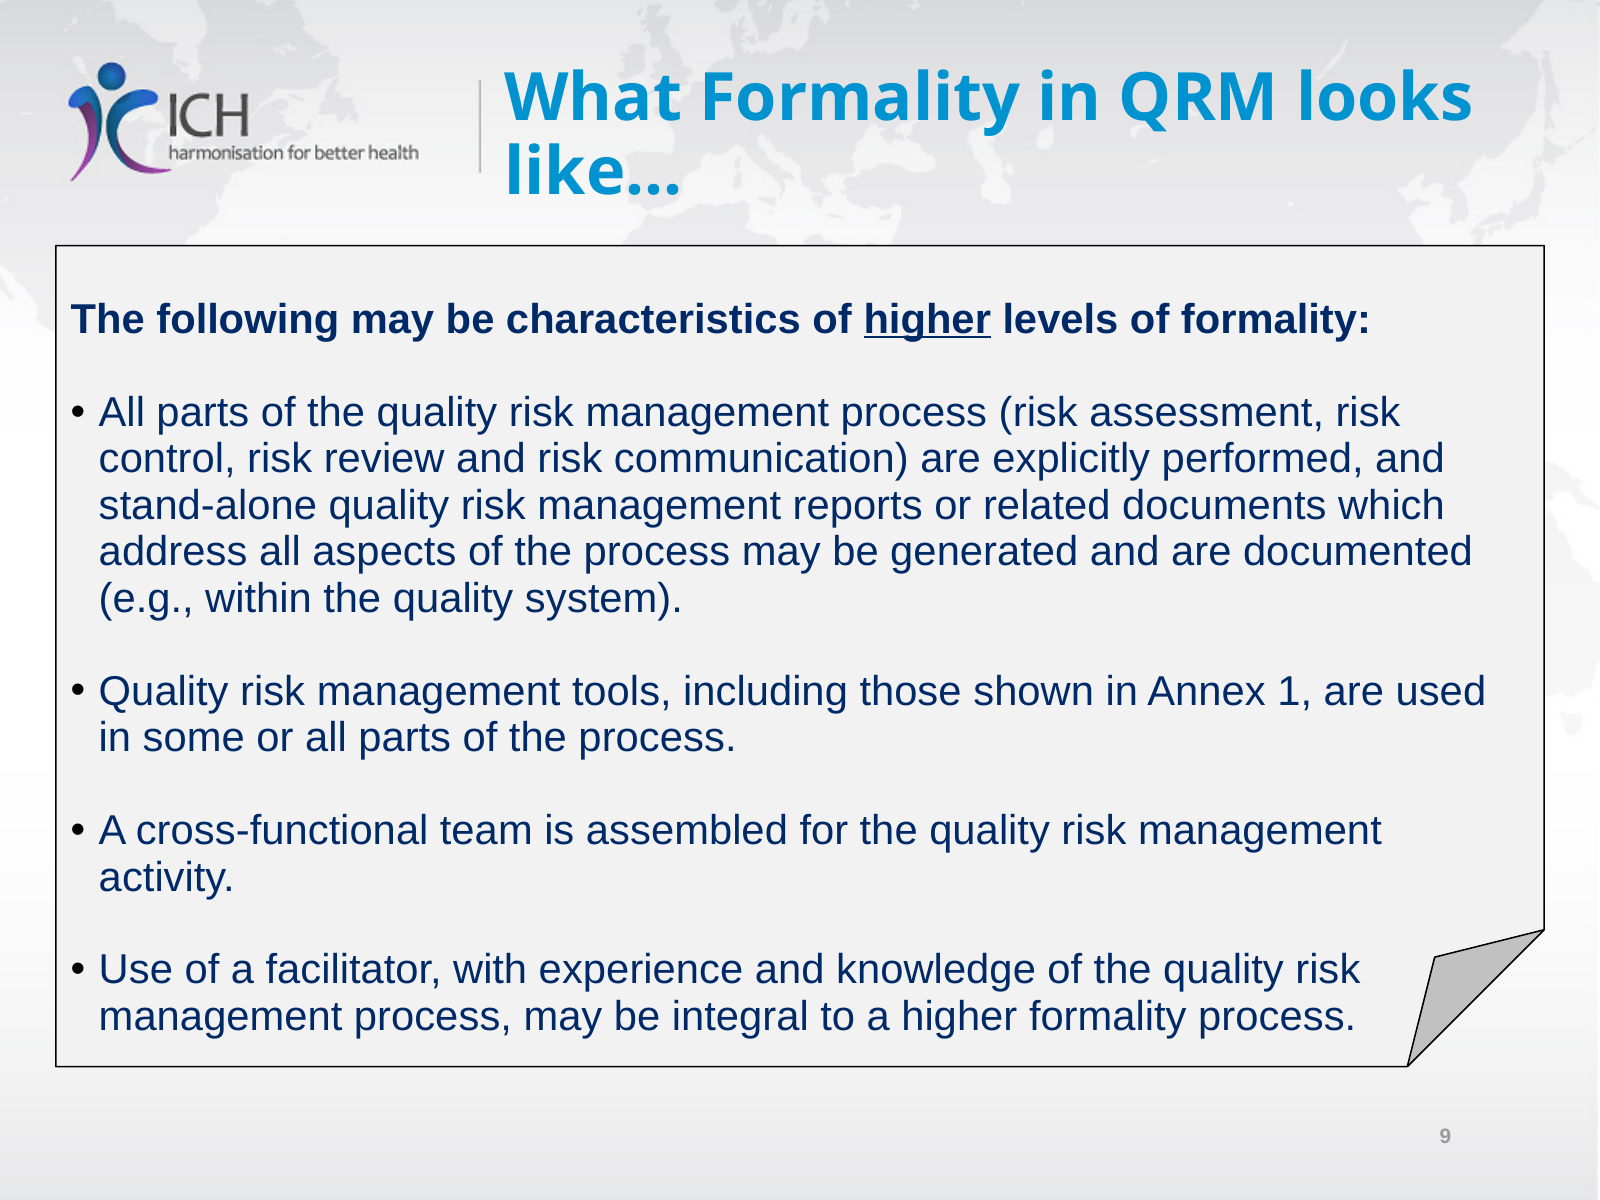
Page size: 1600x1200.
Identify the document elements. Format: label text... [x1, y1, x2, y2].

picture [0, 0, 1600, 1200]
text_box [55, 245, 1545, 941]
title What Formality in QRM looks like... [504, 70, 1580, 201]
text_box The following may be characteristics of higher levels of formality: All parts of the quality risk management process (risk assessment, risk control, risk review and risk communication) are explicitly performed, and stand-alone quality risk management reports or related documents which address all aspects of the process may be generated and are documented (e.g., within the quality system). Quality risk management tools, including those shown in Annex 1, are used in some or all parts of the process. A cross-functional team is assembled for the quality risk management activity. Use of a facilitator, with experience and knowledge of the quality risk management process, may be integral to a higher formality process. [55, 280, 1533, 1094]
